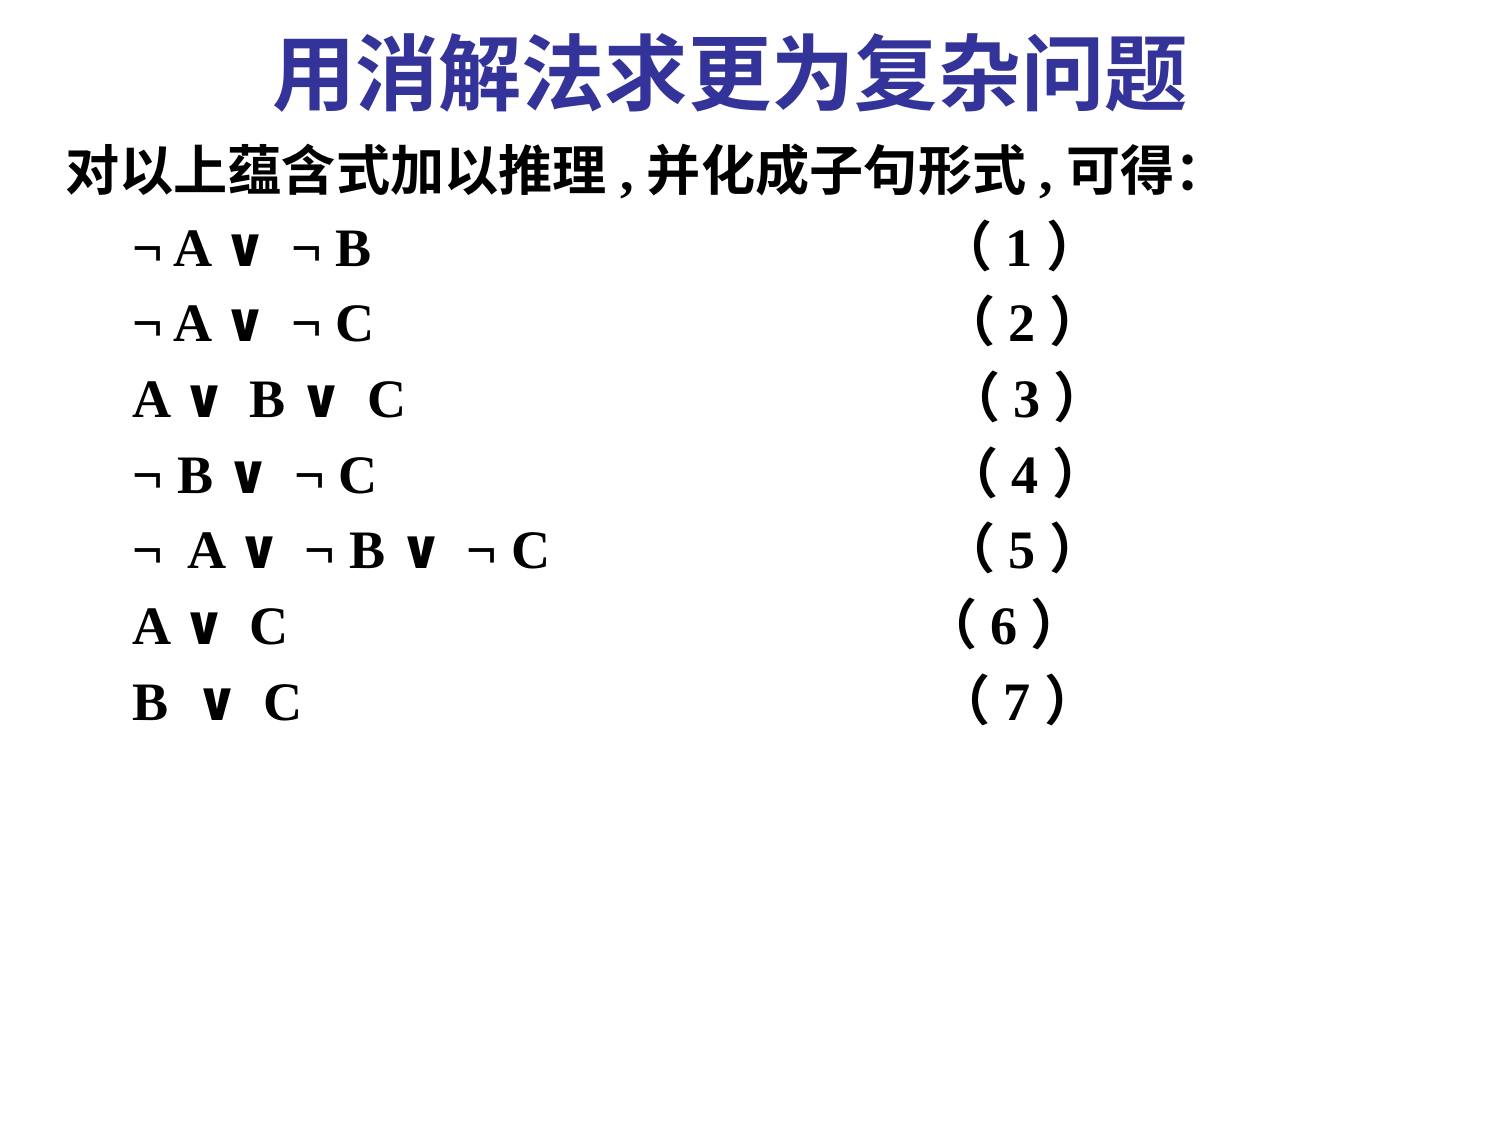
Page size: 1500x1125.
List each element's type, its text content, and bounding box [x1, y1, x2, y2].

list 对以上蕴含式加以推理,并化成子句形式,可得： ¬ A ∨ ¬ B （1） ¬ A ∨ ¬ C （2） A ∨ B ∨ C （3） ¬ B ∨ ¬ C （4） ¬ A ∨ ¬ B ∨ ¬ C （5） A ∨ C （6） B ∨ C （7） [64, 149, 1247, 905]
title 用消解法求更为复杂问题 [24, 0, 1436, 142]
